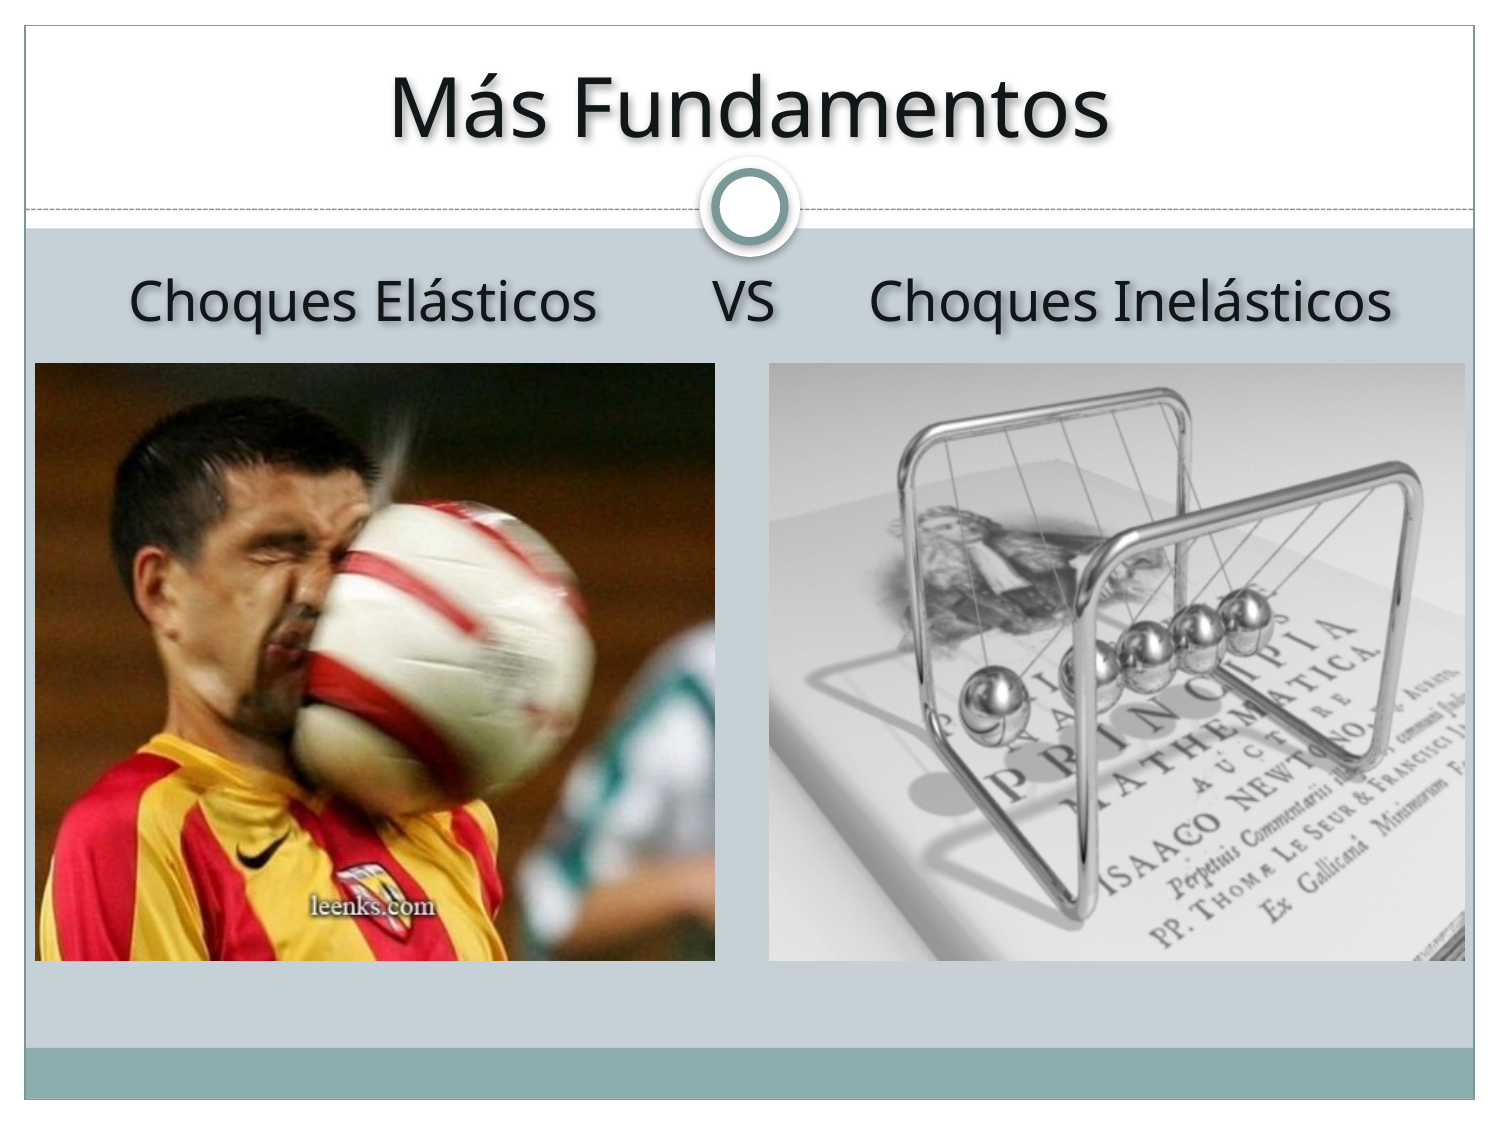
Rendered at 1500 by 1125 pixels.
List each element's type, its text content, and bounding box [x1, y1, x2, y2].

text_box VS [667, 257, 821, 340]
title Más Fundamentos [49, 37, 1450, 162]
picture [34, 362, 716, 962]
picture [768, 362, 1465, 962]
text_box Choques Elásticos [23, 257, 667, 340]
text_box Choques Inelásticos [827, 257, 1477, 340]
